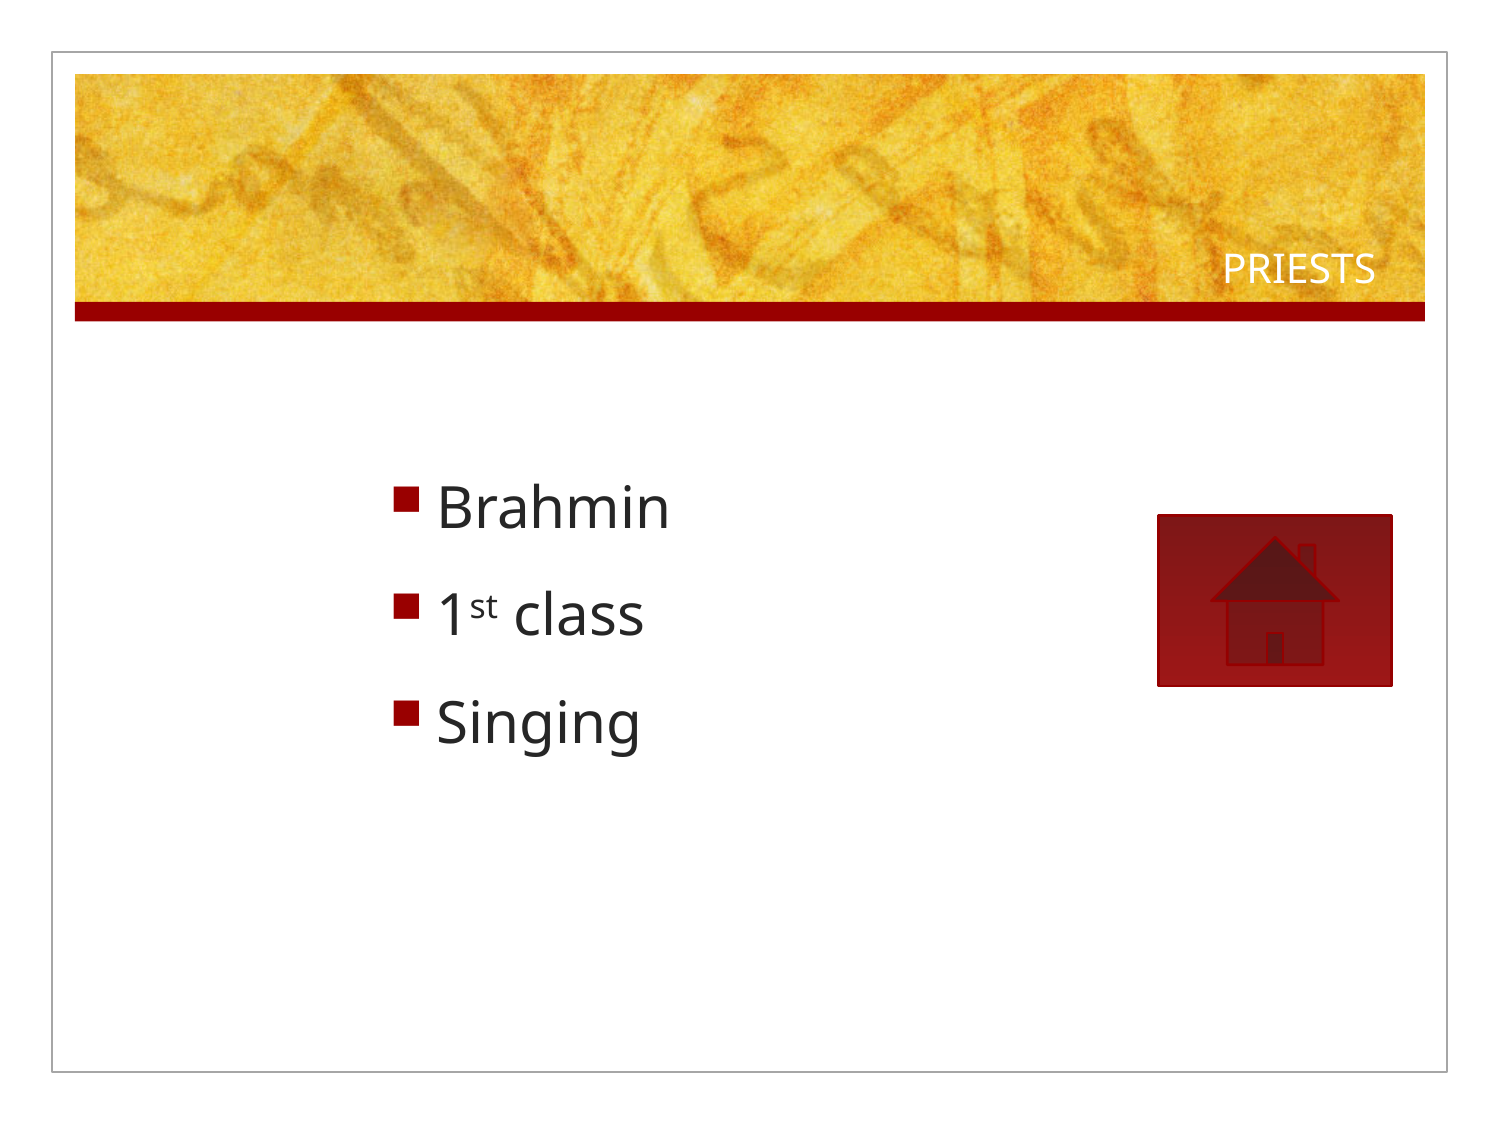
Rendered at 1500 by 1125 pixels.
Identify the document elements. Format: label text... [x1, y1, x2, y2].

text_box [1157, 514, 1393, 687]
list Brahmin 1st class Singing [375, 375, 1392, 1005]
picture [75, 74, 1425, 301]
title PRIESTS [108, 74, 1392, 292]
